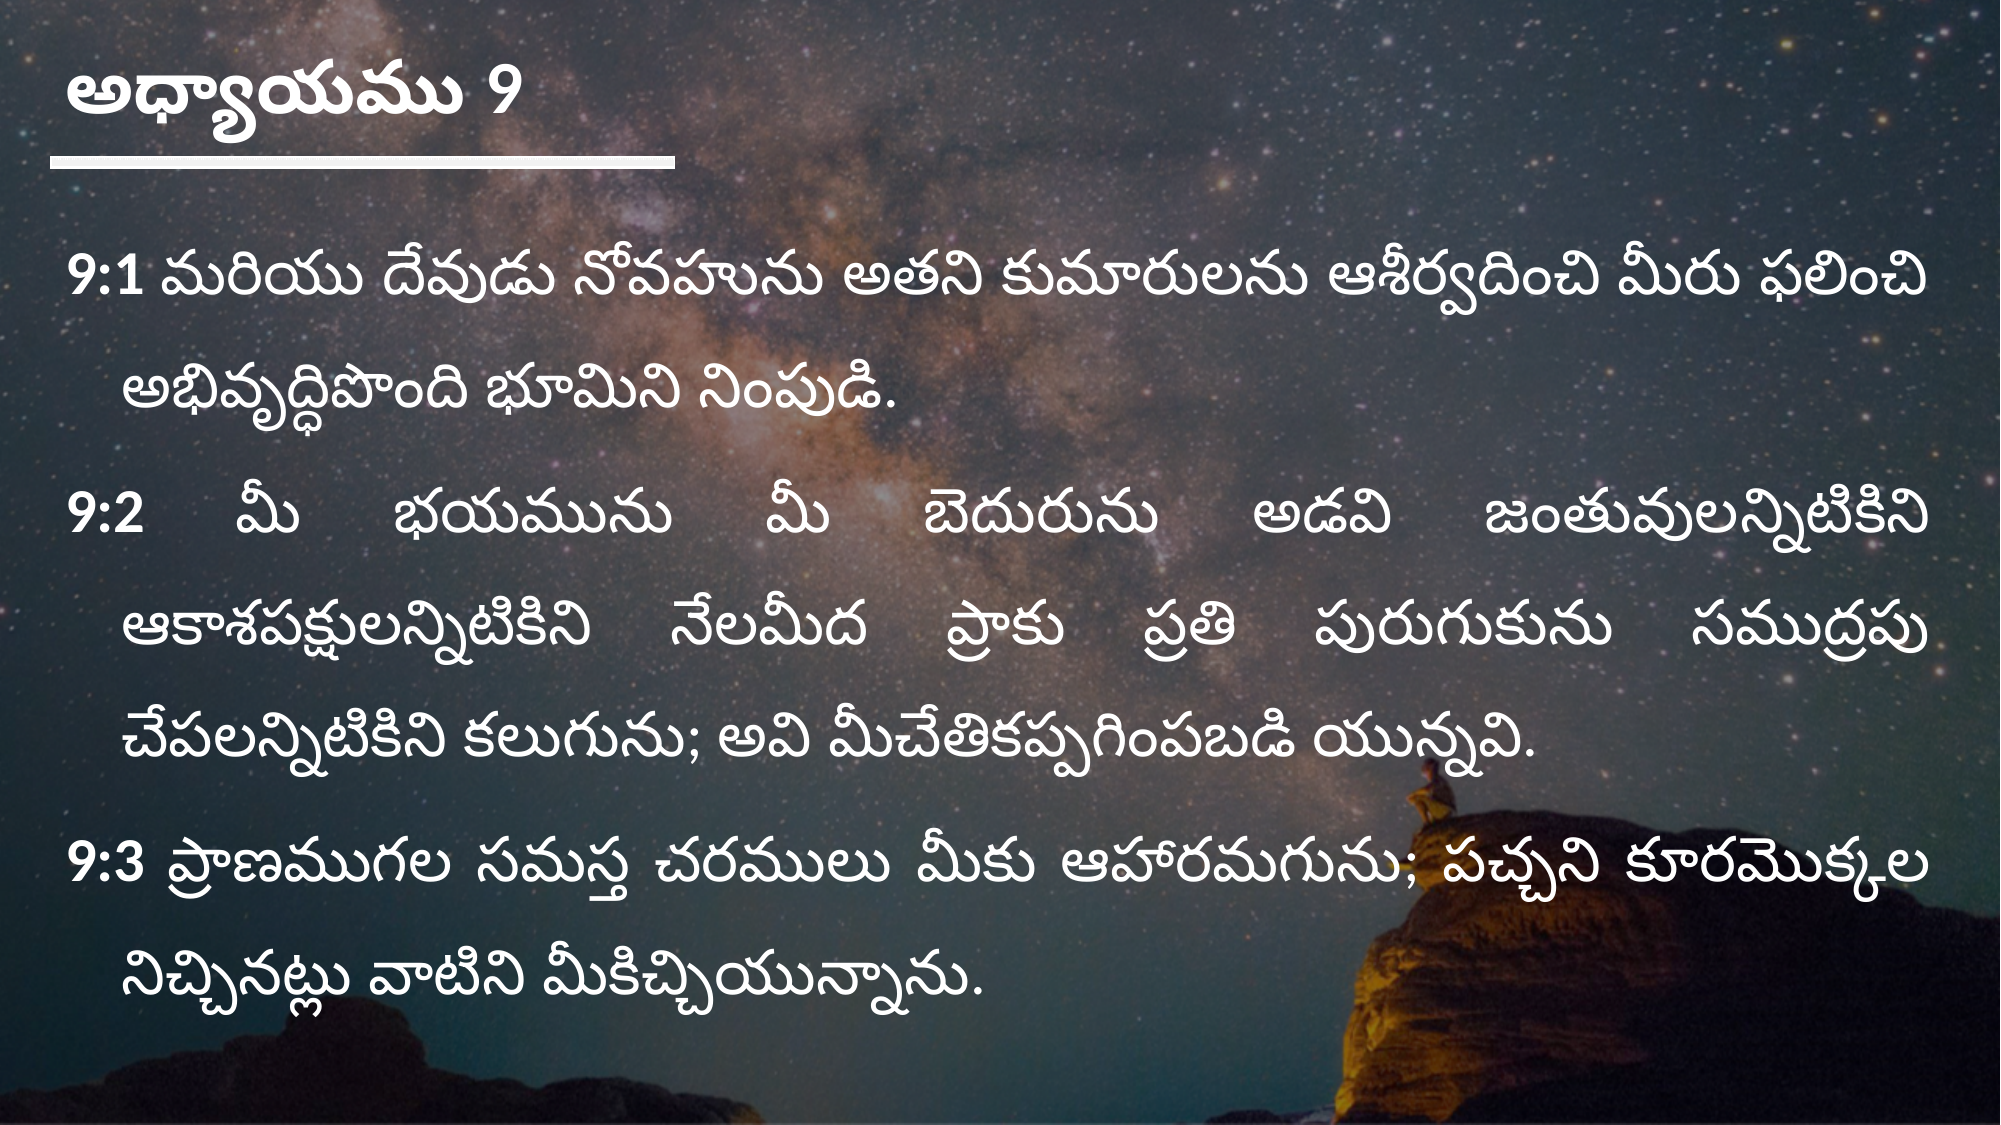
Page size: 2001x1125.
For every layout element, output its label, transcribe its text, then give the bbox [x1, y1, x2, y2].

picture [0, 0, 2000, 1125]
title అధ్యాయము 9 [50, 0, 1925, 167]
list 9:1 మరియు దేవుడు నోవహును అతని కుమారులను ఆశీర్వదించి మీరు ఫలించి అభివృద్ధిపొంది భూమిని నింపుడి. 9:2 మీ భయమును మీ బెదురును అడవి జంతువులన్నిటికిని ఆకాశపక్షులన్నిటికిని నేలమీద ప్రాకు ప్రతి పురుగుకును సముద్రపు చేపలన్నిటికిని కలుగును; అవి మీచేతికప్పగింపబడి యున్నవి. 9:3 ప్రాణముగల సమస్త చరములు మీకు ఆహారమగును; పచ్చని కూరమొక్కల నిచ్చినట్లు వాటిని మీకిచ్చియున్నాను. [50, 187, 1946, 1063]
